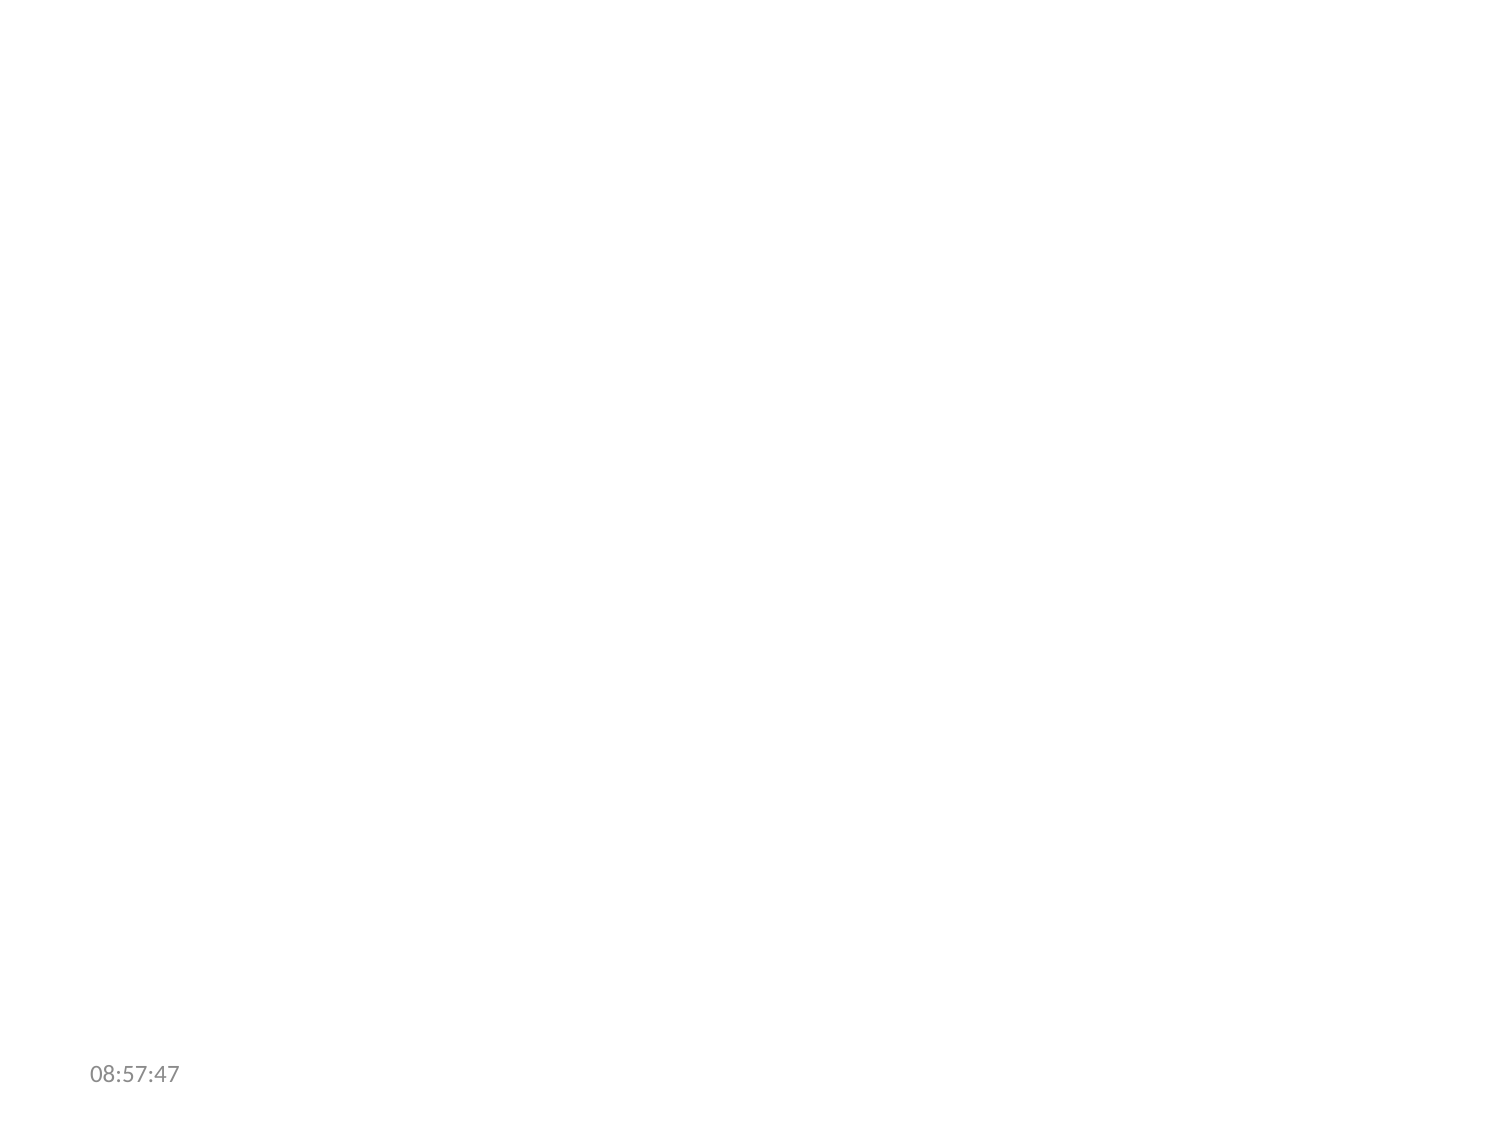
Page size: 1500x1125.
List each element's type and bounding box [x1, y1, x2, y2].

slide_number [75, 1042, 425, 1103]
